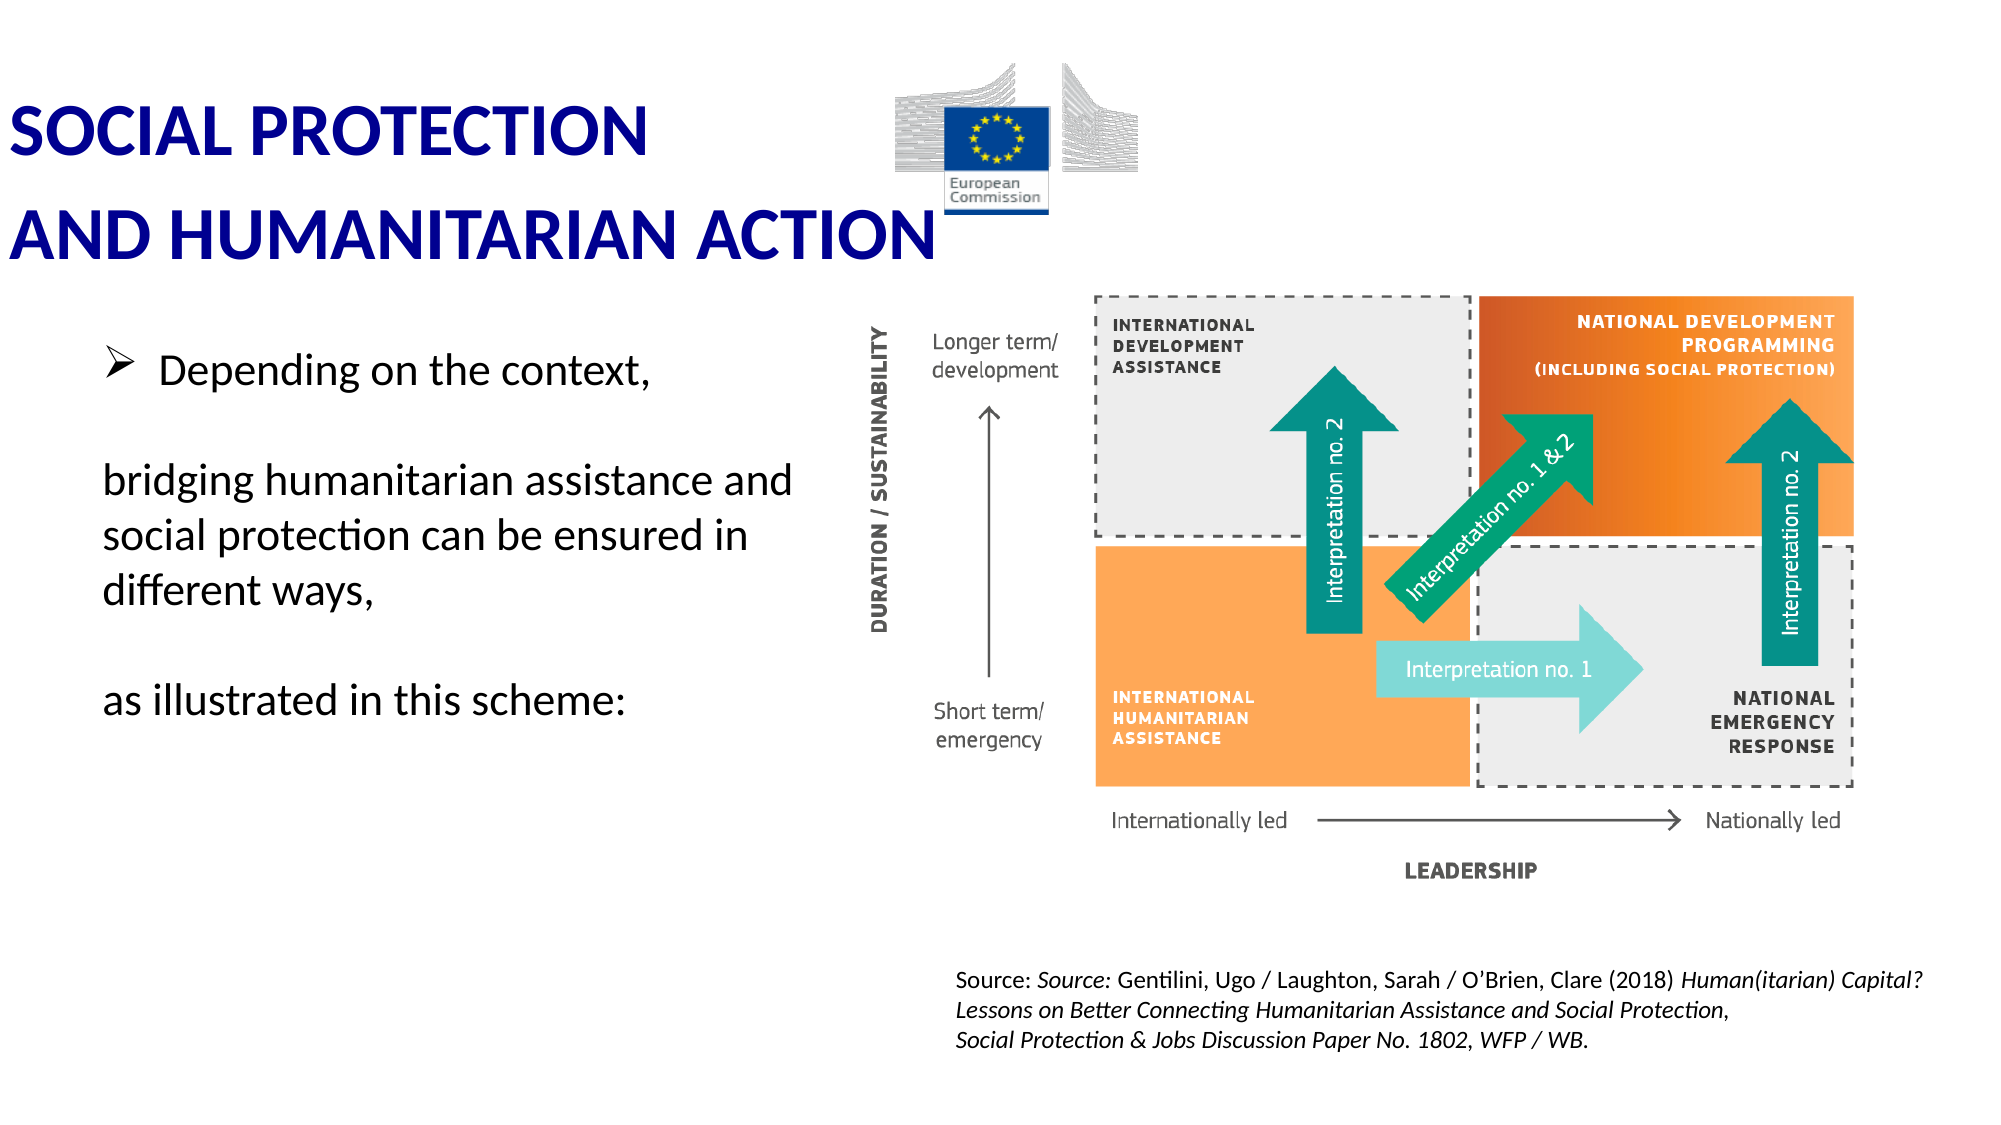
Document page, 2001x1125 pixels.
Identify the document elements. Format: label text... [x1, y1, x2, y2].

text_box SOCIAL PROTECTION AND HUMANITARIAN ACTION [0, 60, 1796, 248]
text_box Depending on the context, bridging humanitarian assistance and social protection can be ensured in different ways, as illustrated in this scheme: [87, 332, 818, 733]
picture [823, 62, 1949, 1125]
